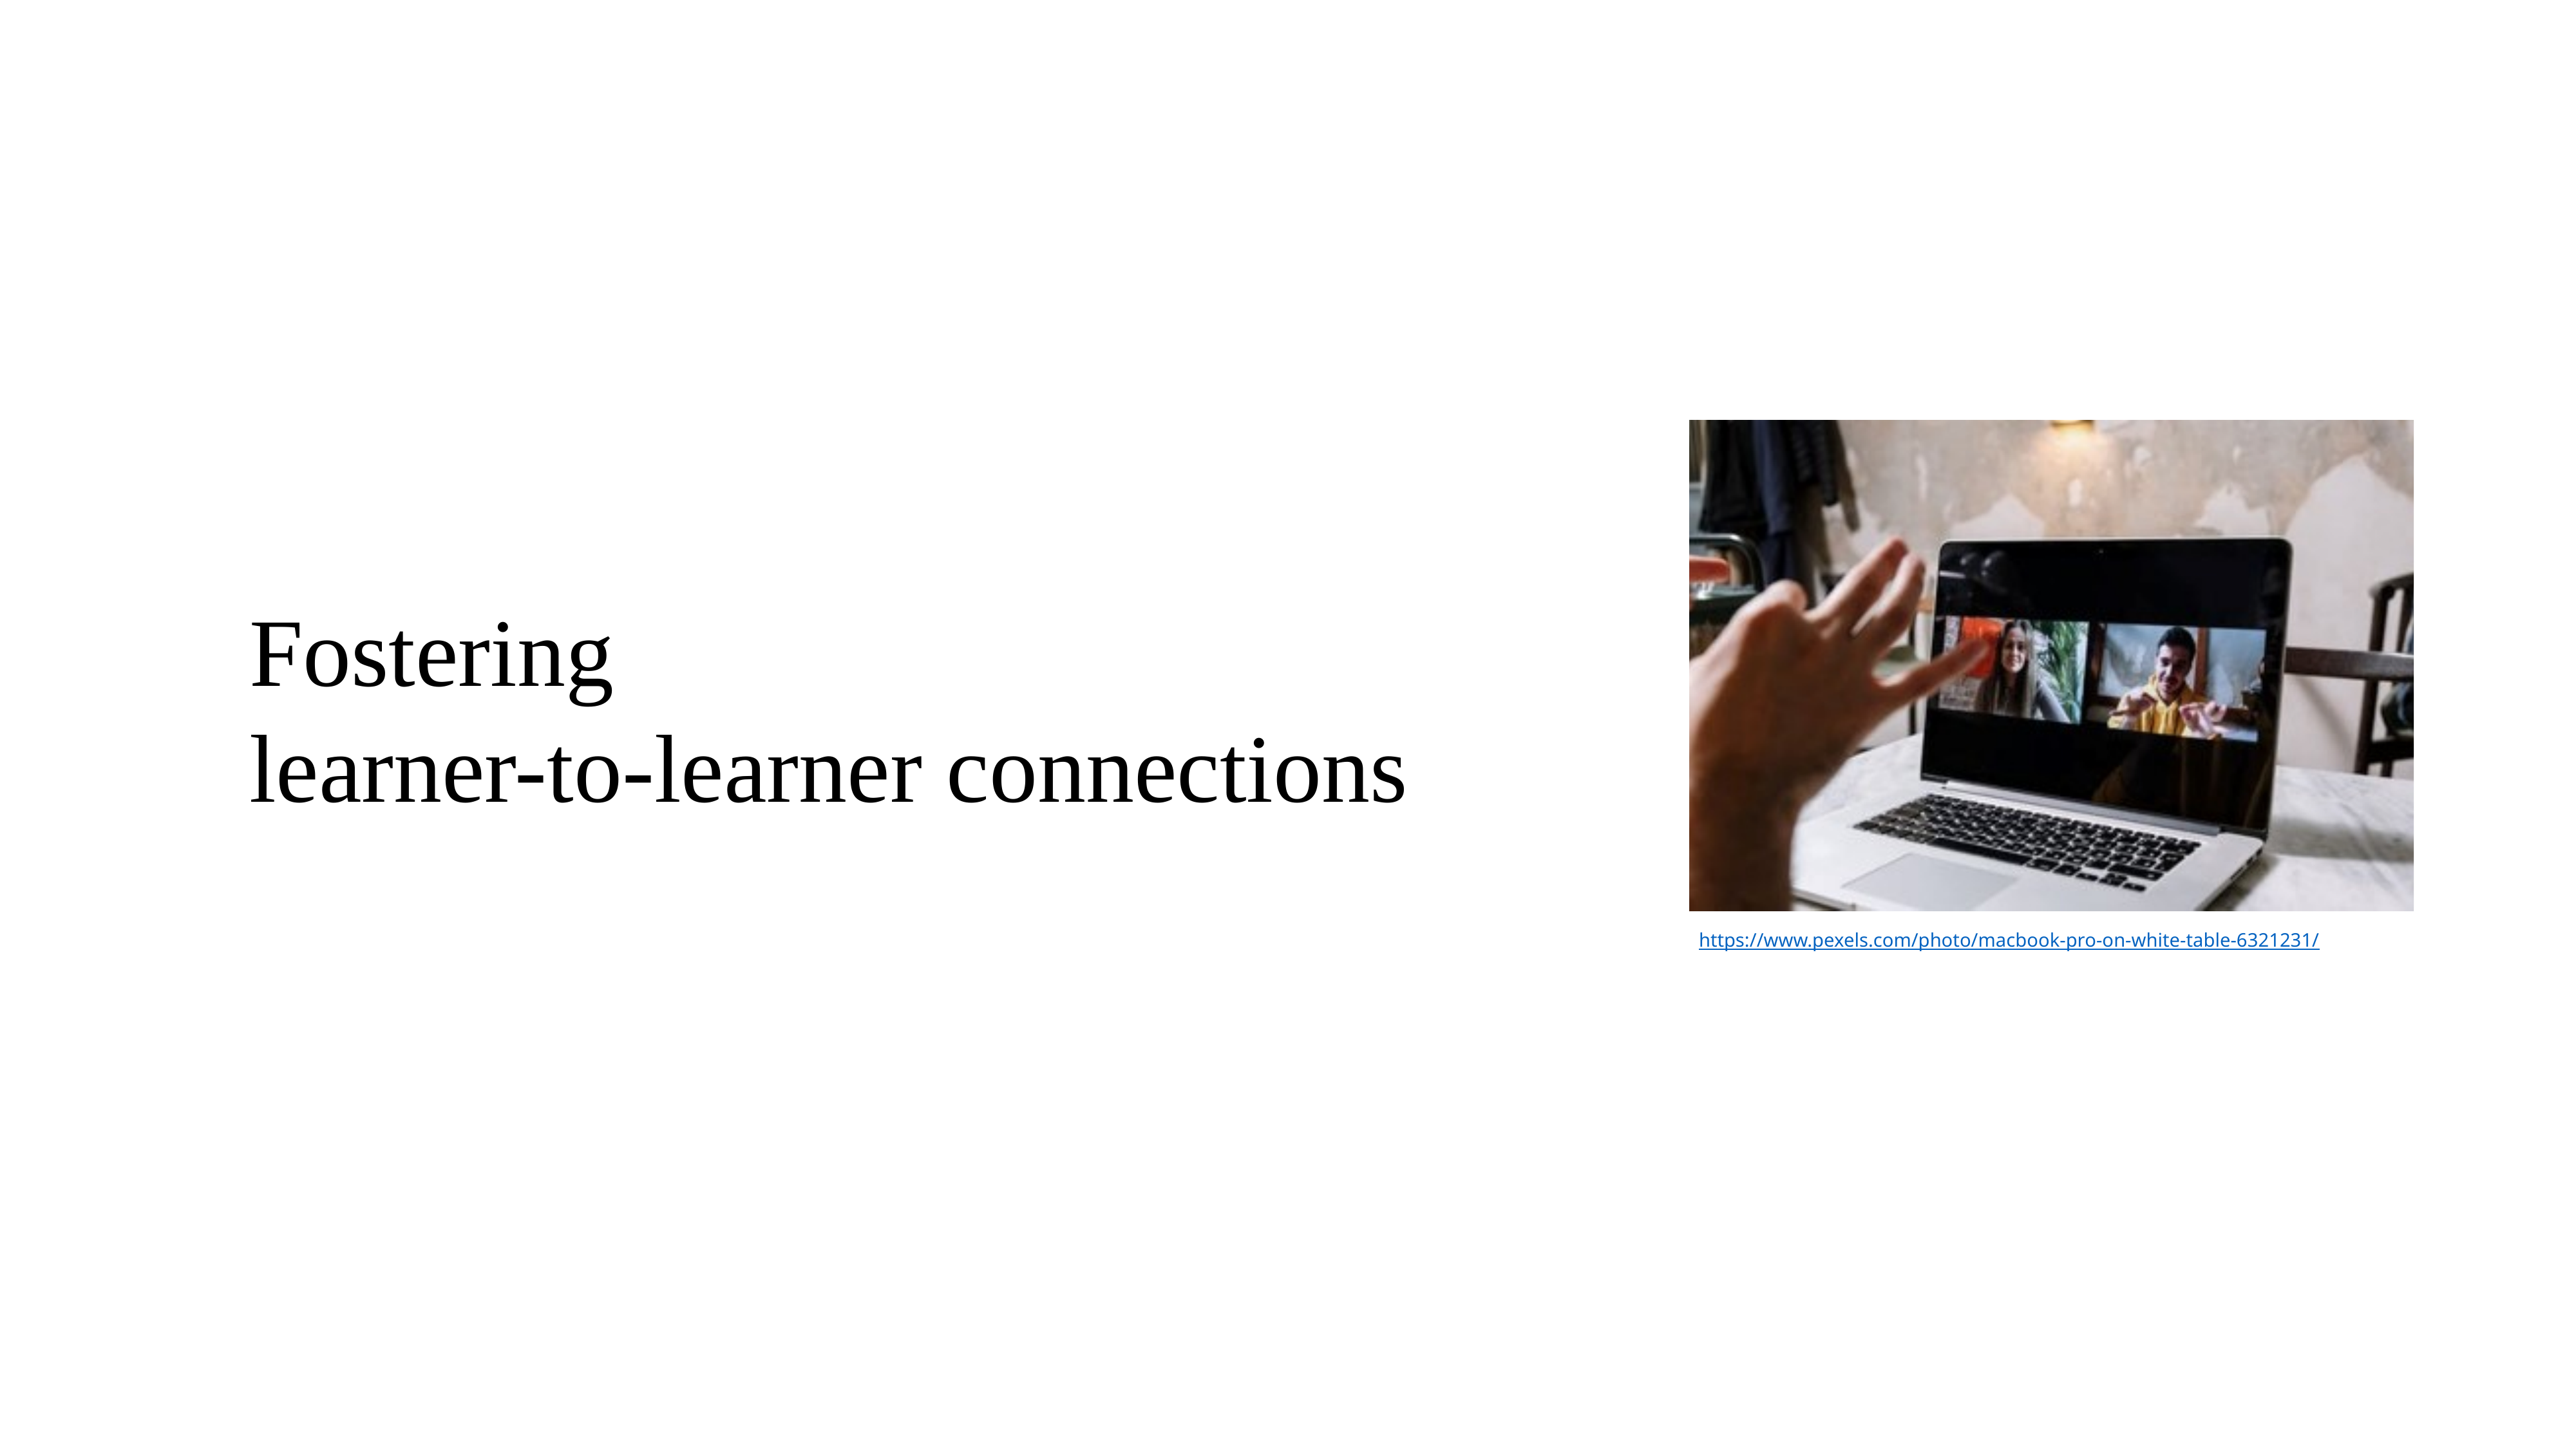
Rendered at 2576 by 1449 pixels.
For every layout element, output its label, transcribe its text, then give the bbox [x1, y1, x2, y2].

picture [1689, 420, 2414, 911]
title Fostering learner-to-learner connections [239, 584, 1511, 844]
text_box https://www.pexels.com/photo/macbook-pro-on-white-table-6321231/ [1689, 923, 2354, 959]
